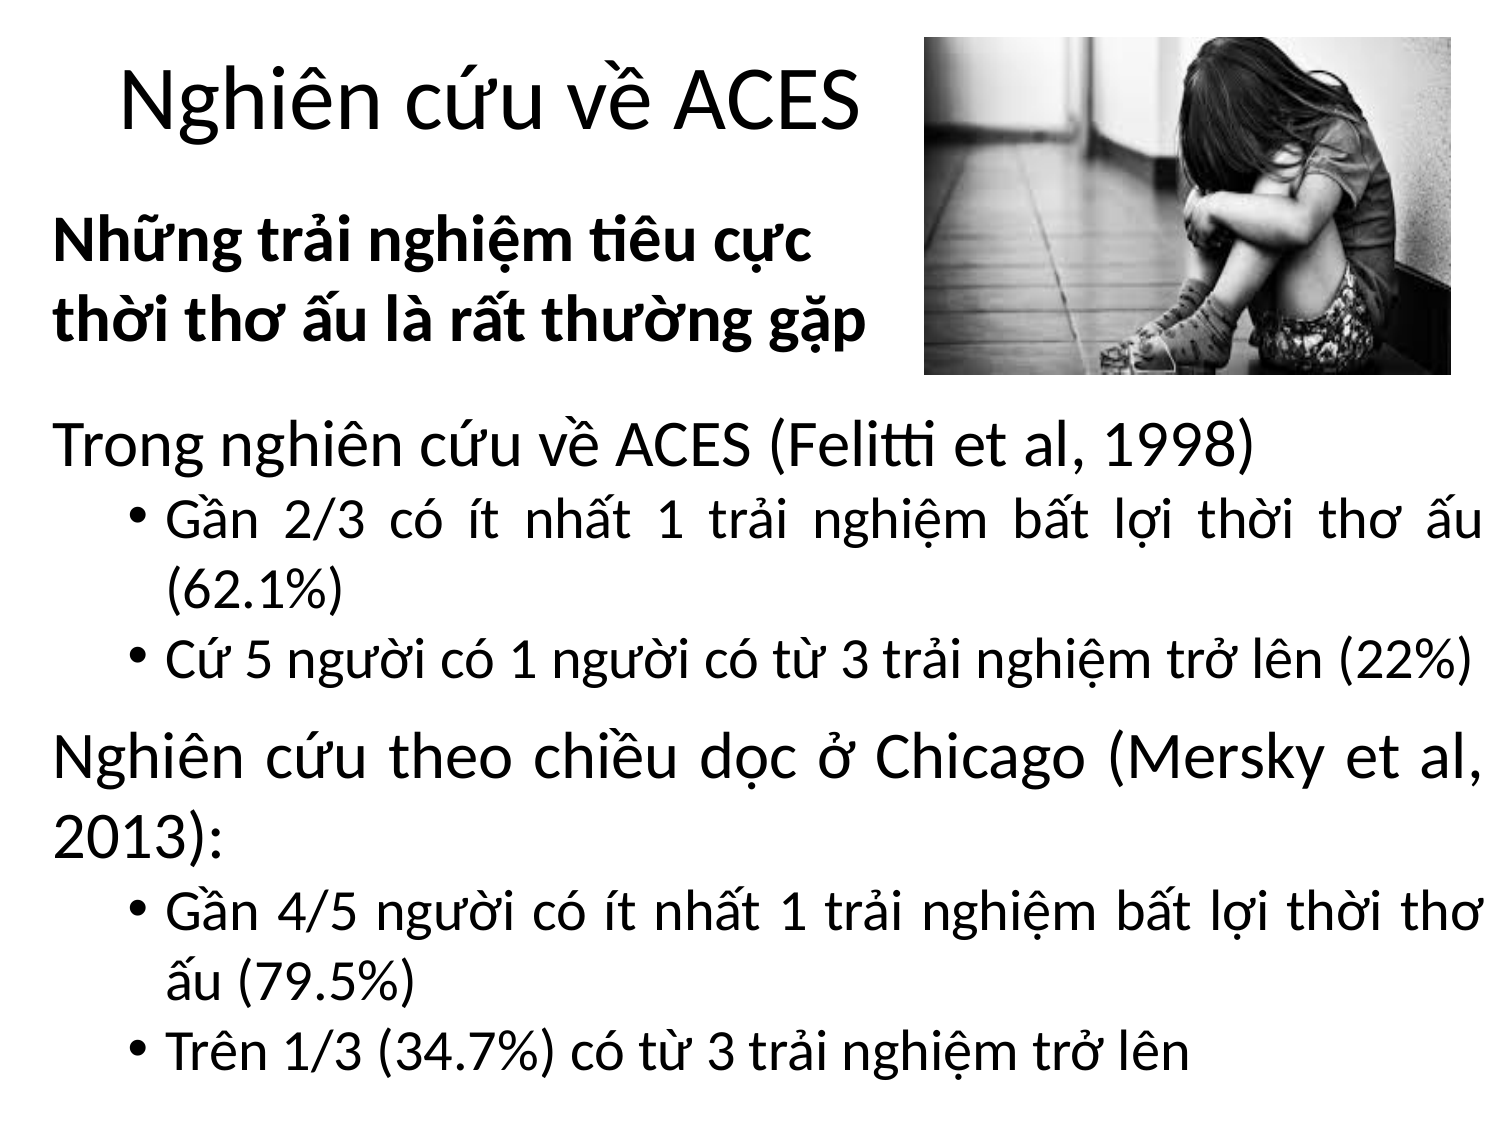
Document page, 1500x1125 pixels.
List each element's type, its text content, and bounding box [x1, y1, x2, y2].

list Những trải nghiệm tiêu cực thời thơ ấu là rất thường gặp Trong nghiên cứu về ACES (Felitti et al, 1998) Gần 2/3 có ít nhất 1 trải nghiệm bất lợi thời thơ ấu (62.1%) Cứ 5 người có 1 người có từ 3 trải nghiệm trở lên (22%) Nghiên cứu theo chiều dọc ở Chicago (Mersky et al, 2013): Gần 4/5 người có ít nhất 1 trải nghiệm bất lợi thời thơ ấu (79.5%) Trên 1/3 (34.7%) có từ 3 trải nghiệm trở lên [37, 187, 1500, 1125]
picture [924, 37, 1451, 375]
title Nghiên cứu về ACES [103, 24, 1397, 175]
